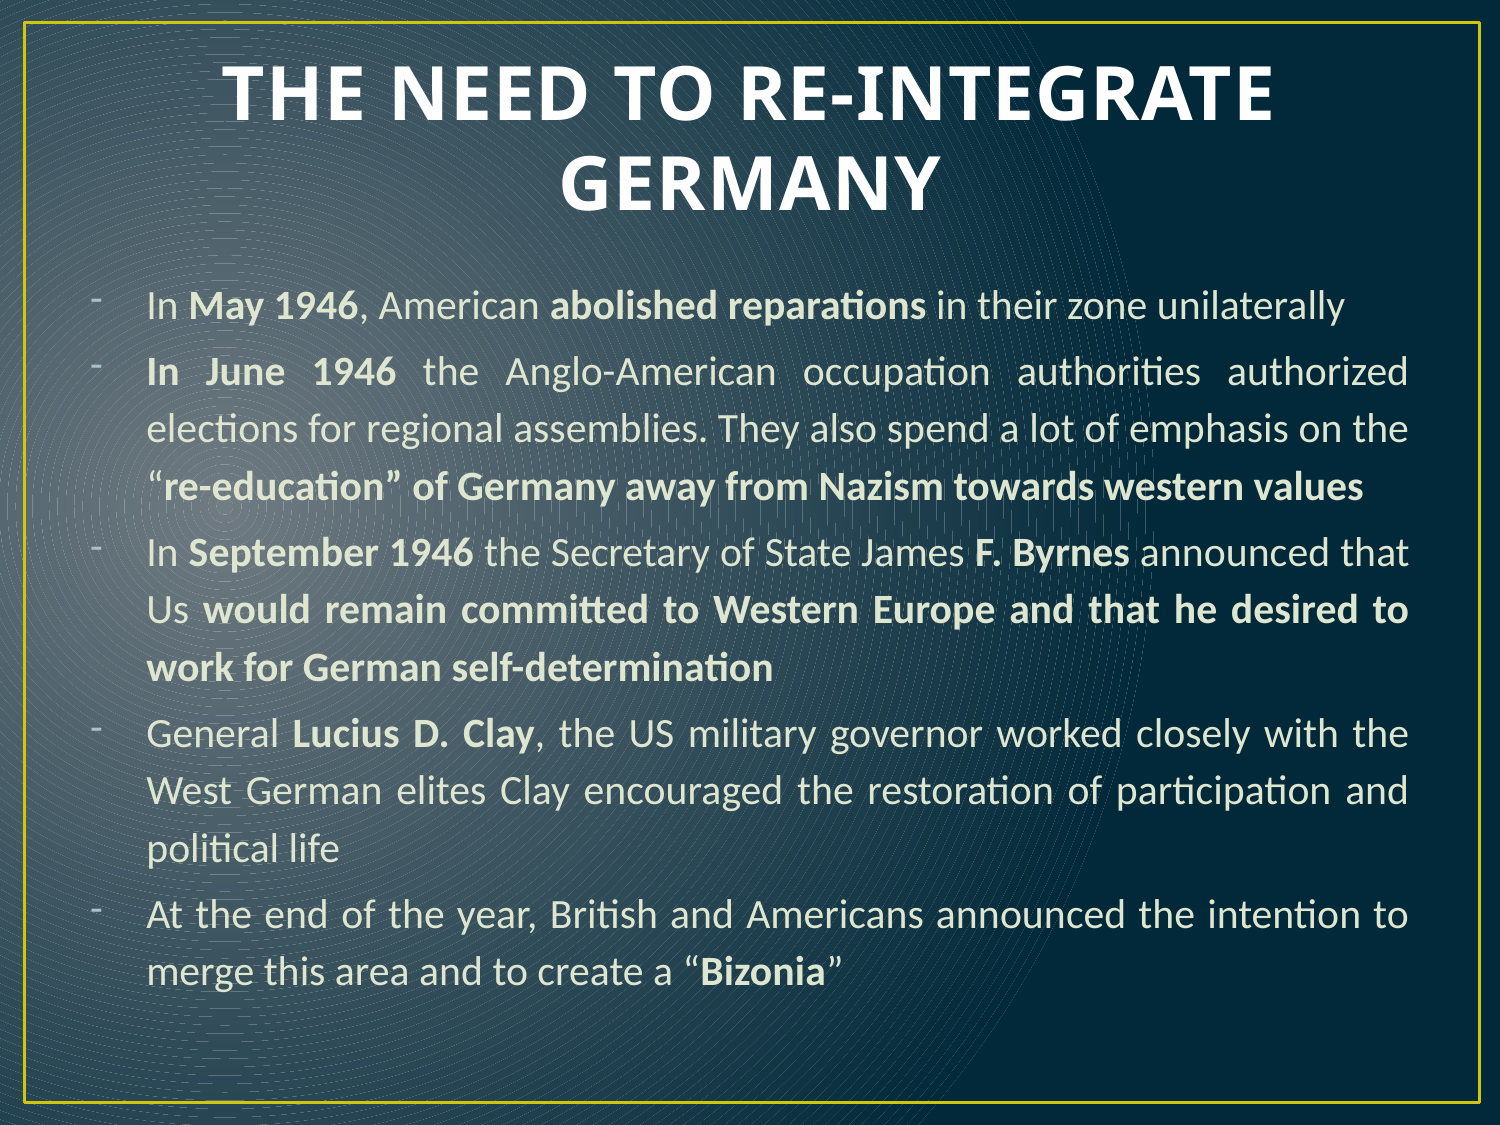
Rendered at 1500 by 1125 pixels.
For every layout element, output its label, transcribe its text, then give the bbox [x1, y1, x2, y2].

title THE NEED TO RE-INTEGRATE GERMANY [75, 45, 1425, 233]
list In May 1946, American abolished reparations in their zone unilaterally In June 1946 the Anglo-American occupation authorities authorized elections for regional assemblies. They also spend a lot of emphasis on the “re-education” of Germany away from Nazism towards western values In September 1946 the Secretary of State James F. Byrnes announced that Us would remain committed to Western Europe and that he desired to work for German self-determination General Lucius D. Clay, the US military governor worked closely with the West German elites Clay encouraged the restoration of participation and political life At the end of the year, British and Americans announced the intention to merge this area and to create a “Bizonia” [75, 262, 1425, 1005]
